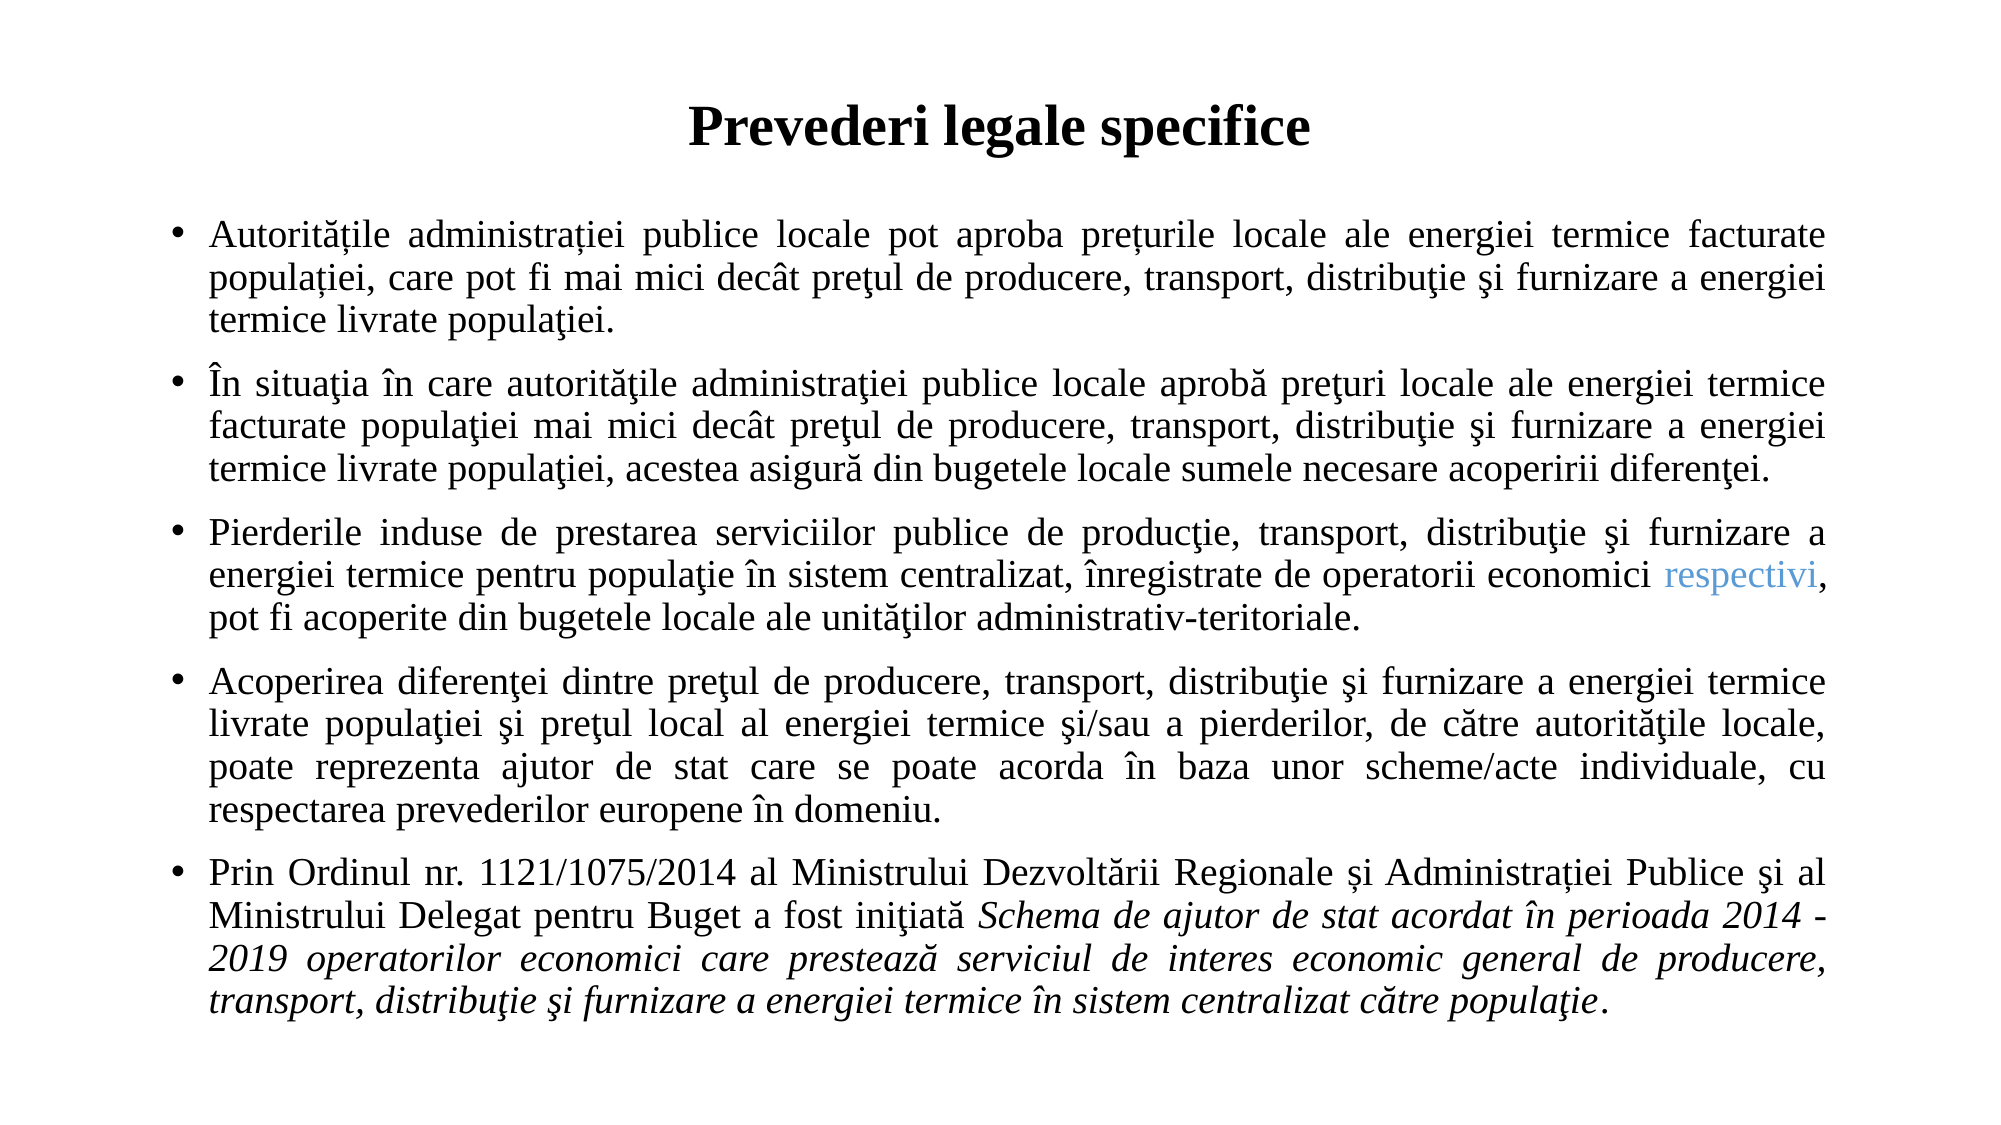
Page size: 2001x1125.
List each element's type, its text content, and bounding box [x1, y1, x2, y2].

title Prevederi legale specifice [155, 59, 1844, 195]
list Autoritățile administrației publice locale pot aproba prețurile locale ale energiei termice facturate populației, care pot fi mai mici decât preţul de producere, transport, distribuţie şi furnizare a energiei termice livrate populaţiei. În situaţia în care autorităţile administraţiei publice locale aprobă preţuri locale ale energiei termice facturate populaţiei mai mici decât preţul de producere, transport, distribuţie şi furnizare a energiei termice livrate populaţiei, acestea asigură din bugetele locale sumele necesare acoperirii diferenţei. Pierderile induse de prestarea serviciilor publice de producţie, transport, distribuţie şi furnizare a energiei termice pentru populaţie în sistem centralizat, înregistrate de operatorii economici respectivi, pot fi acoperite din bugetele locale ale unităţilor administrativ-teritoriale. Acoperirea diferenţei dintre preţul de producere, transport, distribuţie şi furnizare a energiei termice livrate populaţiei şi preţul local al energiei termice şi/sau a pierderilor, de către autorităţile locale, poate reprezenta ajutor de stat care se poate acorda în baza unor scheme/acte individuale, cu respectarea prevederilor europene în domeniu. Prin Ordinul nr. 1121/1075/2014 al Ministrului Dezvoltării Regionale și Administrației Publice şi al Ministrului Delegat pentru Buget a fost iniţiată Schema de ajutor de stat acordat în perioada 2014 - 2019 operatorilor economici care prestează serviciul de interes economic general de producere, transport, distribuţie şi furnizare a energiei termice în sistem centralizat către populaţie. [155, 205, 1844, 1050]
